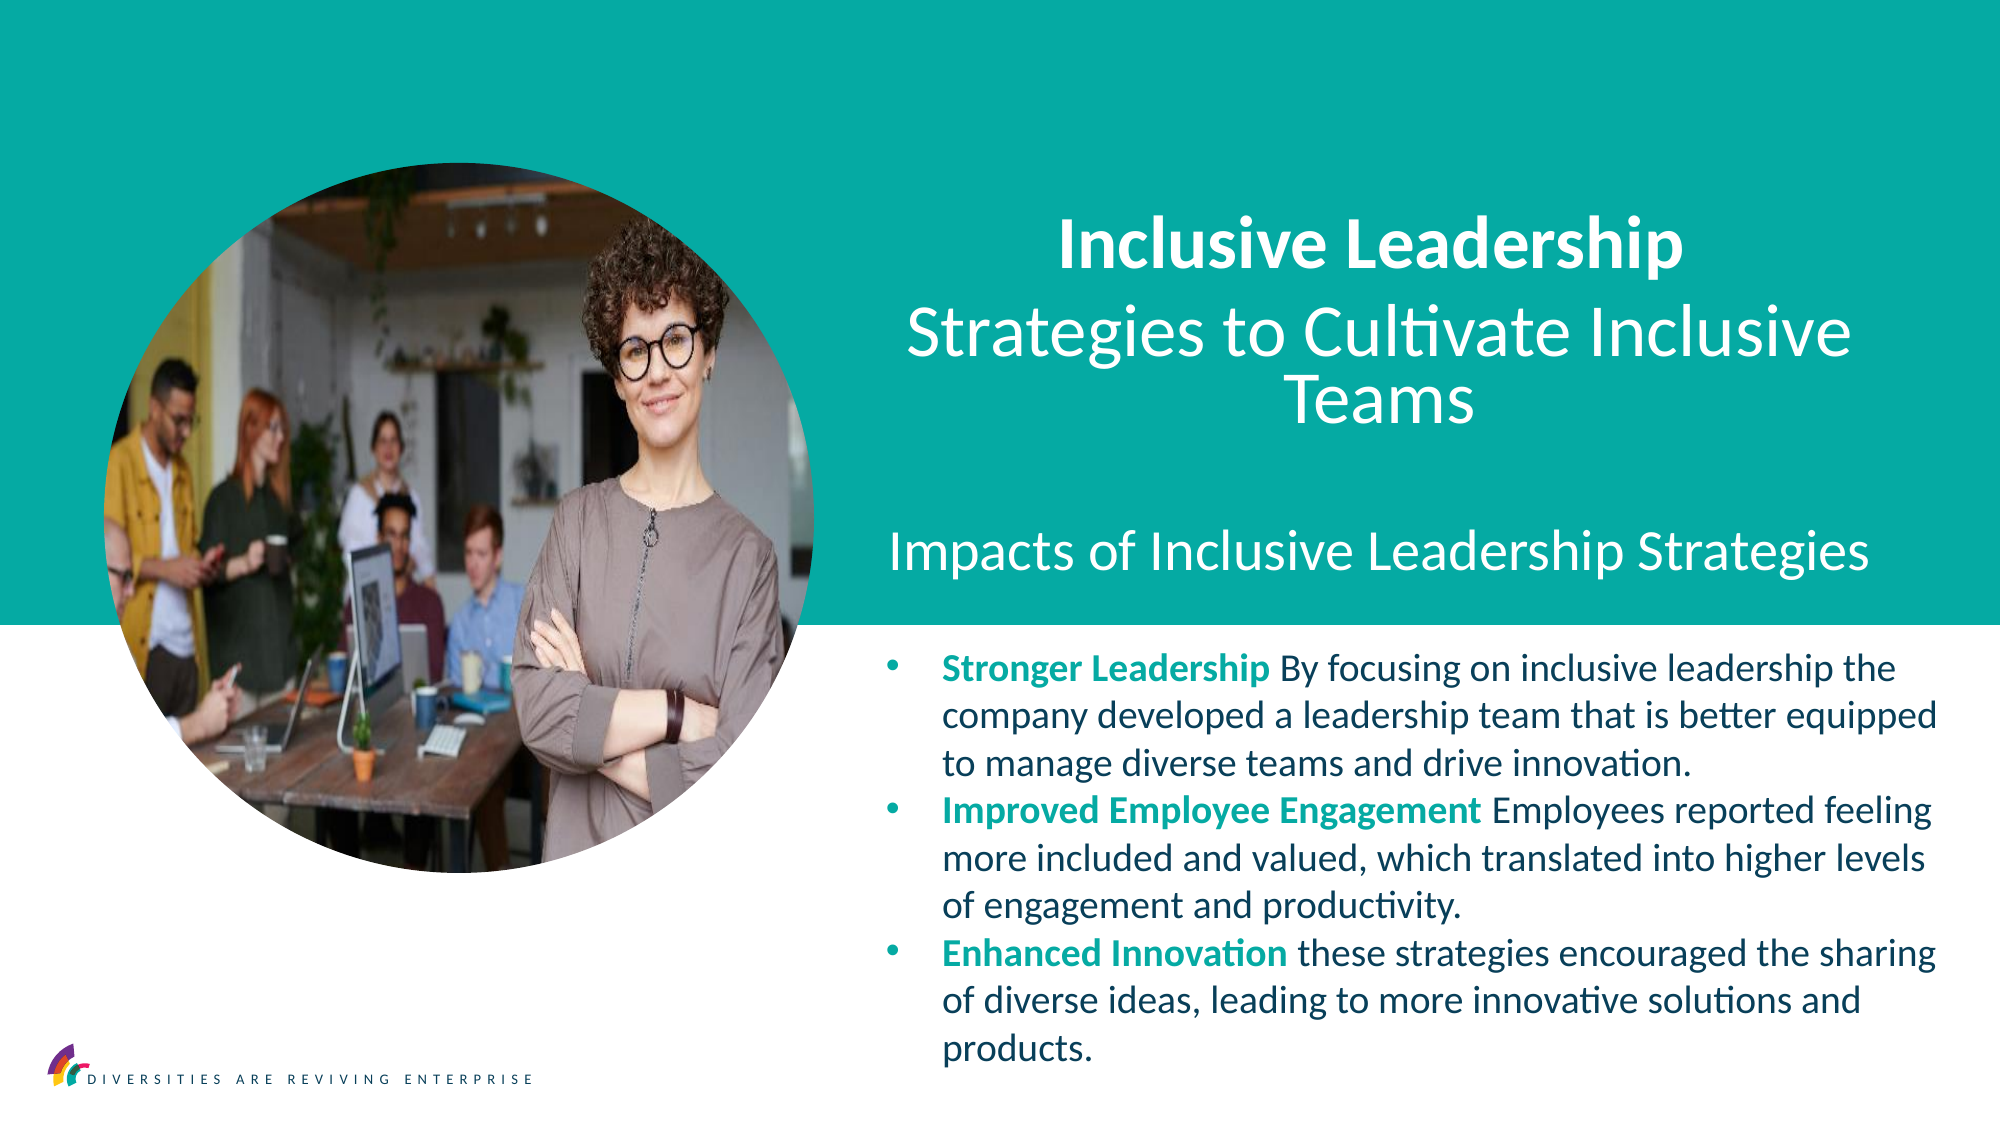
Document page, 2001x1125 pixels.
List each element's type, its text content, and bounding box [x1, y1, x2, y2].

list Inclusive Leadership Strategies to Cultivate Inclusive Teams [882, 111, 1878, 505]
text_box Impacts of Inclusive Leadership Strategies [814, 505, 1946, 590]
picture [103, 162, 814, 873]
text_box Stronger Leadership By focusing on inclusive leadership the company developed a leadership team that is better equipped to manage diverse teams and drive innovation. Improved Employee Engagement Employees reported feeling more included and valued, which translated into higher levels of engagement and productivity. Enhanced Innovation these strategies encouraged the sharing of diverse ideas, leading to more innovative solutions and products. [871, 634, 1976, 1122]
